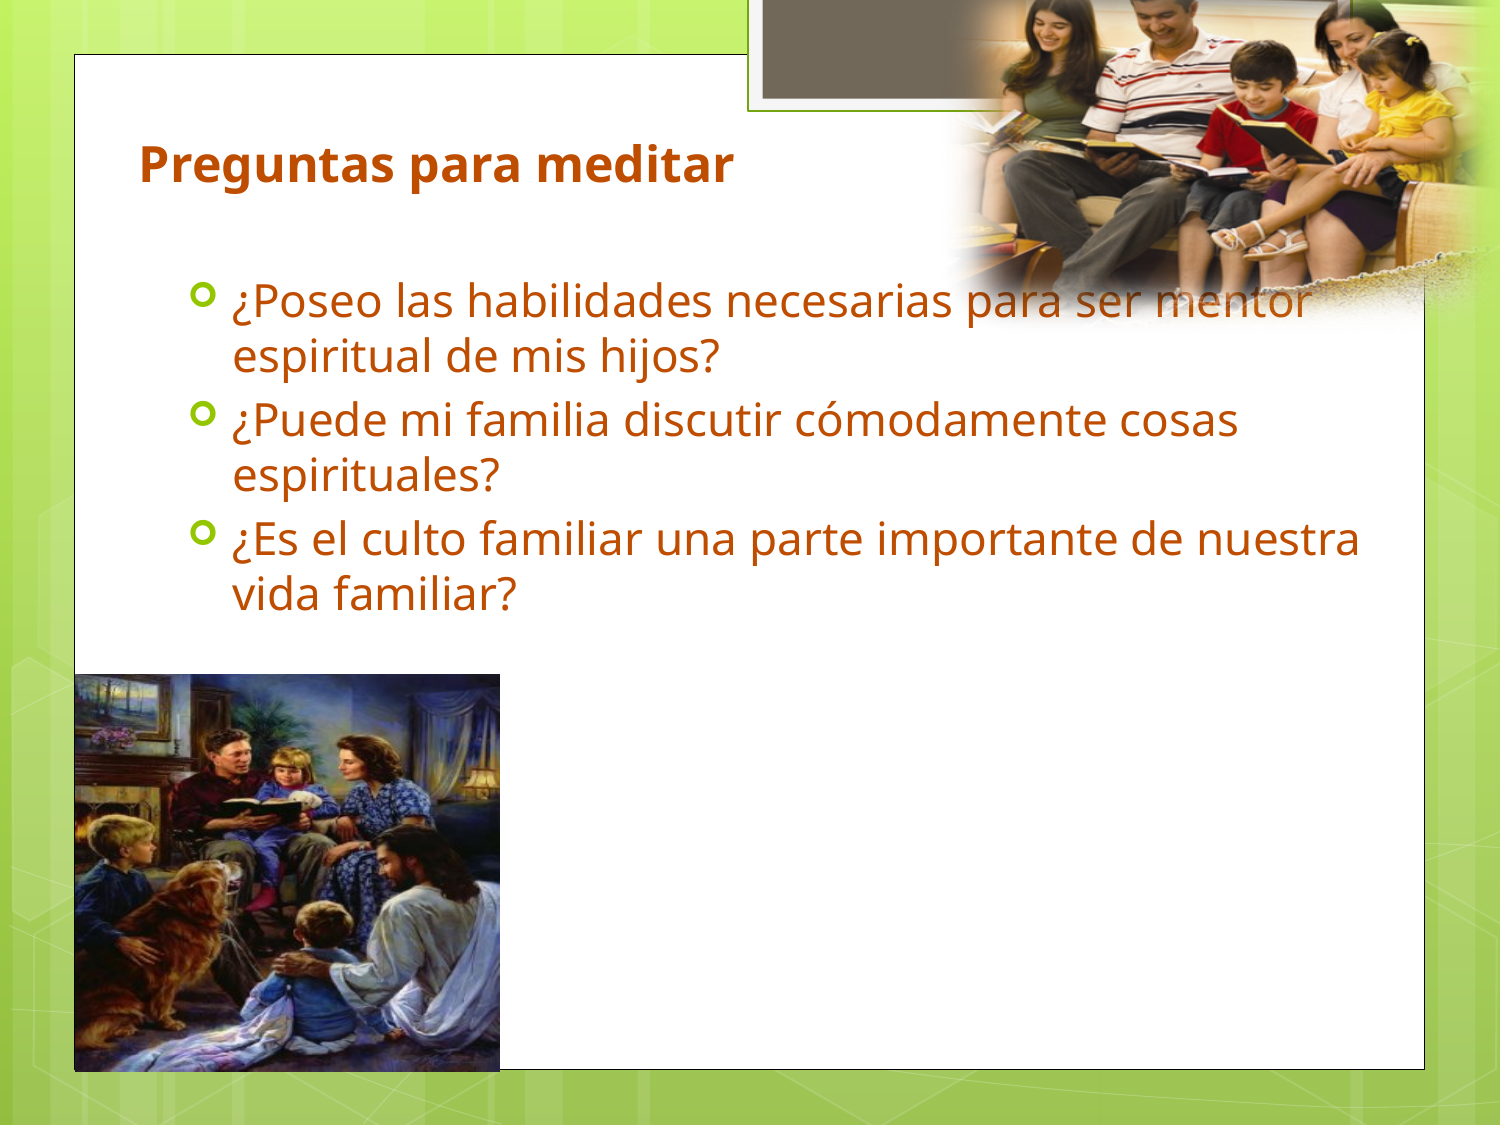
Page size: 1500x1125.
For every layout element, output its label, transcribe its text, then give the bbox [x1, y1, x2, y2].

picture [937, 0, 1500, 338]
picture [74, 674, 501, 1072]
list Preguntas para meditar ¿Poseo las habilidades necesarias para ser mentor espiritual de mis hijos? ¿Puede mi familia discutir cómodamente cosas espirituales? ¿Es el culto familiar una parte importante de nuestra vida familiar? [112, 125, 1400, 1038]
